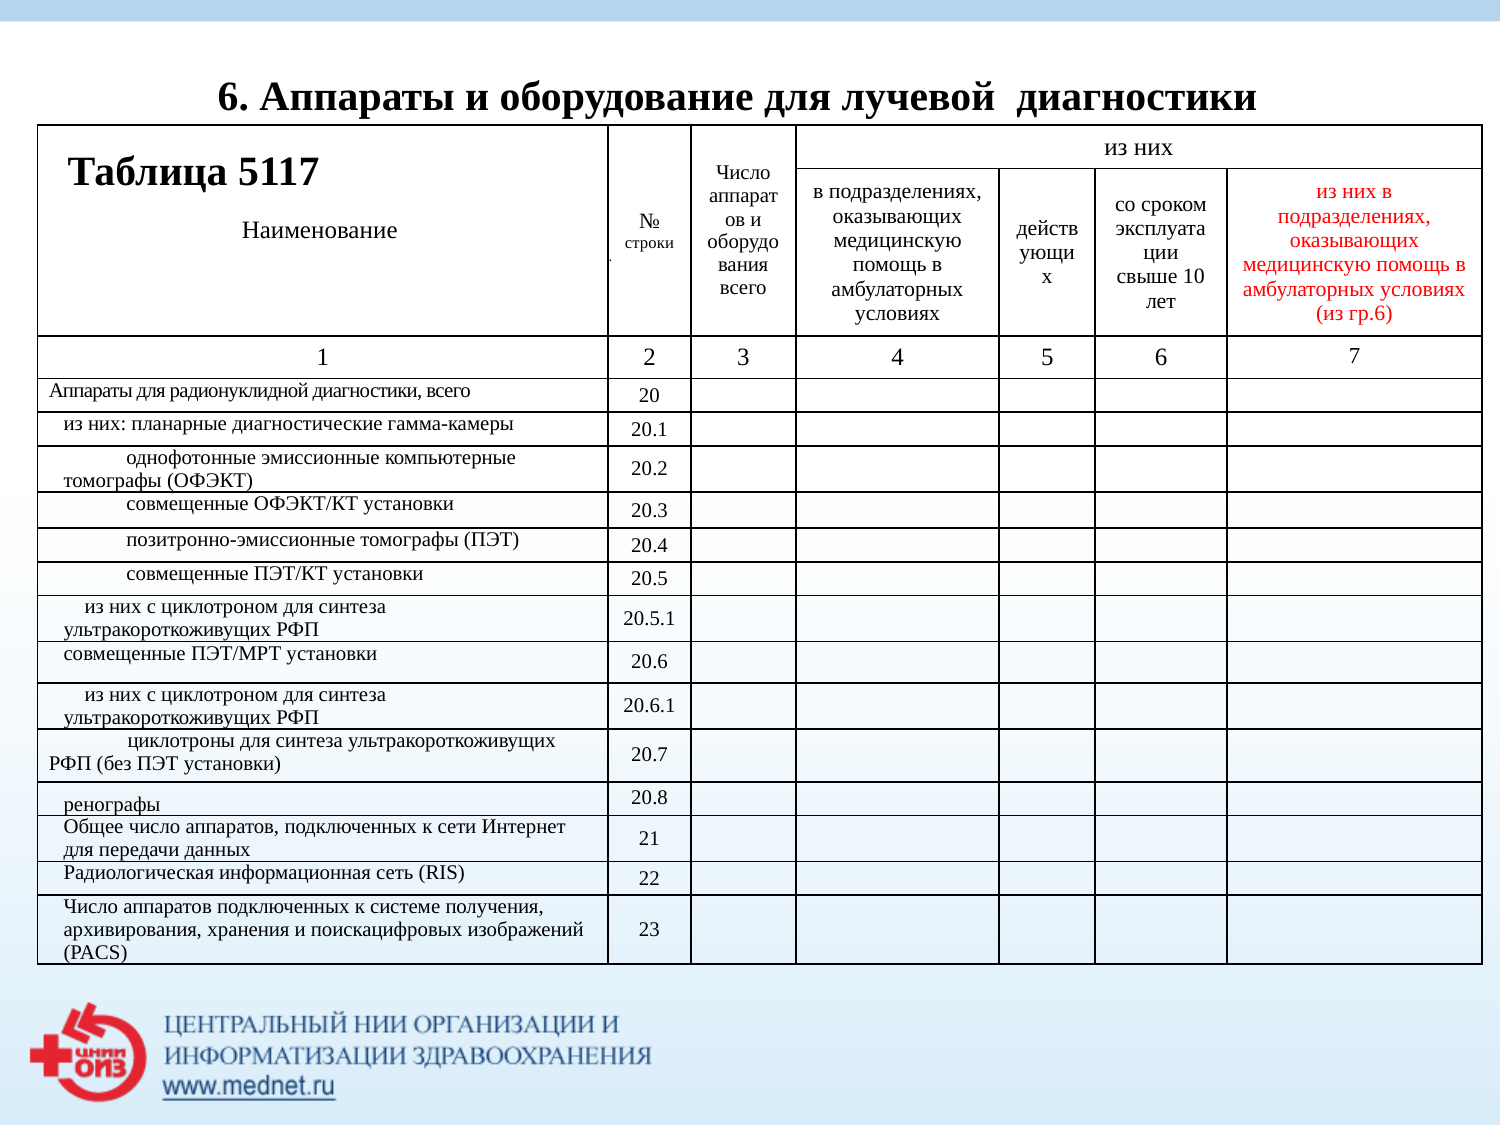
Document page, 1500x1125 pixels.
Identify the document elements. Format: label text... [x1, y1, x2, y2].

table_cell [1000, 816, 1094, 861]
table_cell 20.4 [609, 529, 690, 561]
table_cell [797, 493, 998, 527]
table_header из них [797, 126, 1481, 168]
table_cell [692, 493, 795, 527]
table_cell [1000, 563, 1094, 595]
table_header Число аппаратов и оборудования всего [692, 126, 795, 335]
table_cell [692, 730, 795, 781]
table_cell из них в подразделениях, оказывающих медицинскую помощь в амбулаторных условиях (из гр.6) [1228, 169, 1481, 335]
table_cell [1228, 563, 1481, 595]
table_cell [1228, 447, 1481, 491]
table_cell 20.1 [609, 413, 690, 445]
table_cell [692, 379, 795, 411]
table_cell [1096, 563, 1226, 595]
table_header Наименование [38, 126, 607, 335]
table_cell [1228, 816, 1481, 861]
table_cell [797, 563, 998, 595]
table_cell совмещенные ПЭТ/МРТ установки [38, 642, 607, 682]
table_cell [692, 596, 795, 641]
table_cell [1228, 596, 1481, 641]
table_cell 7 [1228, 337, 1481, 378]
table_cell [797, 642, 998, 682]
table_cell [1000, 413, 1094, 445]
table_cell [797, 862, 998, 894]
table_cell [797, 596, 998, 641]
table_cell [1228, 783, 1481, 815]
table_cell [1228, 529, 1481, 561]
table_cell [692, 684, 795, 728]
table_cell [692, 413, 795, 445]
table_cell 20.3 [609, 493, 690, 527]
table_cell [1228, 413, 1481, 445]
table_cell [692, 447, 795, 491]
table_cell [1096, 493, 1226, 527]
table_cell [1096, 816, 1226, 861]
table_cell [1000, 493, 1094, 527]
table_cell Аппараты для радионуклидной диагностики, всего [38, 379, 607, 411]
table_cell [1096, 642, 1226, 682]
table_cell [1000, 783, 1094, 815]
table_cell из них с циклотроном для синтеза ультракороткоживущих РФП [38, 684, 607, 728]
table_cell [1228, 896, 1481, 963]
table_cell [1000, 730, 1094, 781]
table_cell ренографы [38, 783, 607, 815]
table_cell [1000, 447, 1094, 491]
table_cell [692, 783, 795, 815]
table_cell 20.5.1 [609, 596, 690, 641]
picture [0, 0, 1500, 1125]
table_cell [1096, 596, 1226, 641]
table_cell [1096, 684, 1226, 728]
table_cell однофотонные эмиссионные компьютерные томографы (ОФЭКТ) [38, 447, 607, 491]
table_cell 21 [609, 816, 690, 861]
table_cell из них с циклотроном для синтеза ультракороткоживущих РФП [38, 596, 607, 641]
table_cell 20 [609, 379, 690, 411]
table_cell [1228, 684, 1481, 728]
table_cell [1000, 596, 1094, 641]
table_cell совмещенные ПЭТ/КТ установки [38, 563, 607, 595]
table_cell Радиологическая информационная сеть (RIS) [38, 862, 607, 894]
table_cell 20.5 [609, 563, 690, 595]
table_cell [1228, 862, 1481, 894]
table_cell 6 [1096, 337, 1226, 378]
table_cell [692, 862, 795, 894]
table_cell в подразделениях, оказывающих медицинскую помощь в амбулаторных условиях [797, 169, 998, 335]
table_cell [1228, 379, 1481, 411]
table_cell [797, 783, 998, 815]
table_cell [797, 816, 998, 861]
table_cell 20.7 [609, 730, 690, 781]
table_cell [797, 730, 998, 781]
table_cell [797, 447, 998, 491]
table_cell позитронно-эмиссионные томографы (ПЭТ) [38, 529, 607, 561]
table_cell [1228, 642, 1481, 682]
table_cell 20.6.1 [609, 684, 690, 728]
table_cell совмещенные ОФЭКТ/КТ установки [38, 493, 607, 527]
table_cell [692, 529, 795, 561]
table_cell [1000, 529, 1094, 561]
table_cell [1000, 642, 1094, 682]
table_cell [1096, 379, 1226, 411]
table_cell из них: планарные диагностические гамма-камеры [38, 413, 607, 445]
table_cell [1000, 896, 1094, 963]
table_cell 20.6 [609, 642, 690, 682]
table_cell [1096, 529, 1226, 561]
table_cell [1096, 730, 1226, 781]
table_cell [797, 684, 998, 728]
table_cell [1000, 862, 1094, 894]
table_cell действующих [1000, 169, 1094, 335]
table_cell со сроком эксплуатации свыше 10 лет [1096, 169, 1226, 335]
table_cell [1096, 413, 1226, 445]
table_cell Общее число аппаратов, подключенных к сети Интернет для передачи данных [38, 816, 607, 861]
table_cell Число аппаратов подключенных к системе получения, архивирования, хранения и поискацифровых изображений (PACS) [38, 896, 607, 963]
table_cell [692, 896, 795, 963]
table_cell 2 [609, 337, 690, 378]
table_cell [1000, 379, 1094, 411]
table_cell [1228, 493, 1481, 527]
table_cell [797, 896, 998, 963]
table_cell [692, 816, 795, 861]
table_cell [1000, 684, 1094, 728]
table_cell 20.2 [609, 447, 690, 491]
table_cell [1096, 783, 1226, 815]
table_cell 4 [797, 337, 998, 378]
table_cell [797, 379, 998, 411]
table_cell циклотроны для синтеза ультракороткоживущих РФП (без ПЭТ установки) [38, 730, 607, 781]
table_cell 22 [609, 862, 690, 894]
table_cell 23 [609, 896, 690, 963]
table_cell [797, 529, 998, 561]
table_header № строки [609, 126, 690, 335]
table_cell 20.8 [609, 783, 690, 815]
table_cell [797, 413, 998, 445]
table_cell 3 [692, 337, 795, 378]
table_cell [1096, 862, 1226, 894]
table_cell [1096, 896, 1226, 963]
text_box 6. Аппараты и оборудование для лучевой диагностики [37, 62, 1438, 124]
table_cell [692, 563, 795, 595]
table_cell [692, 642, 795, 682]
table_cell [1096, 447, 1226, 491]
table_cell [1228, 730, 1481, 781]
table_cell 1 [38, 337, 607, 378]
table_cell 5 [1000, 337, 1094, 378]
